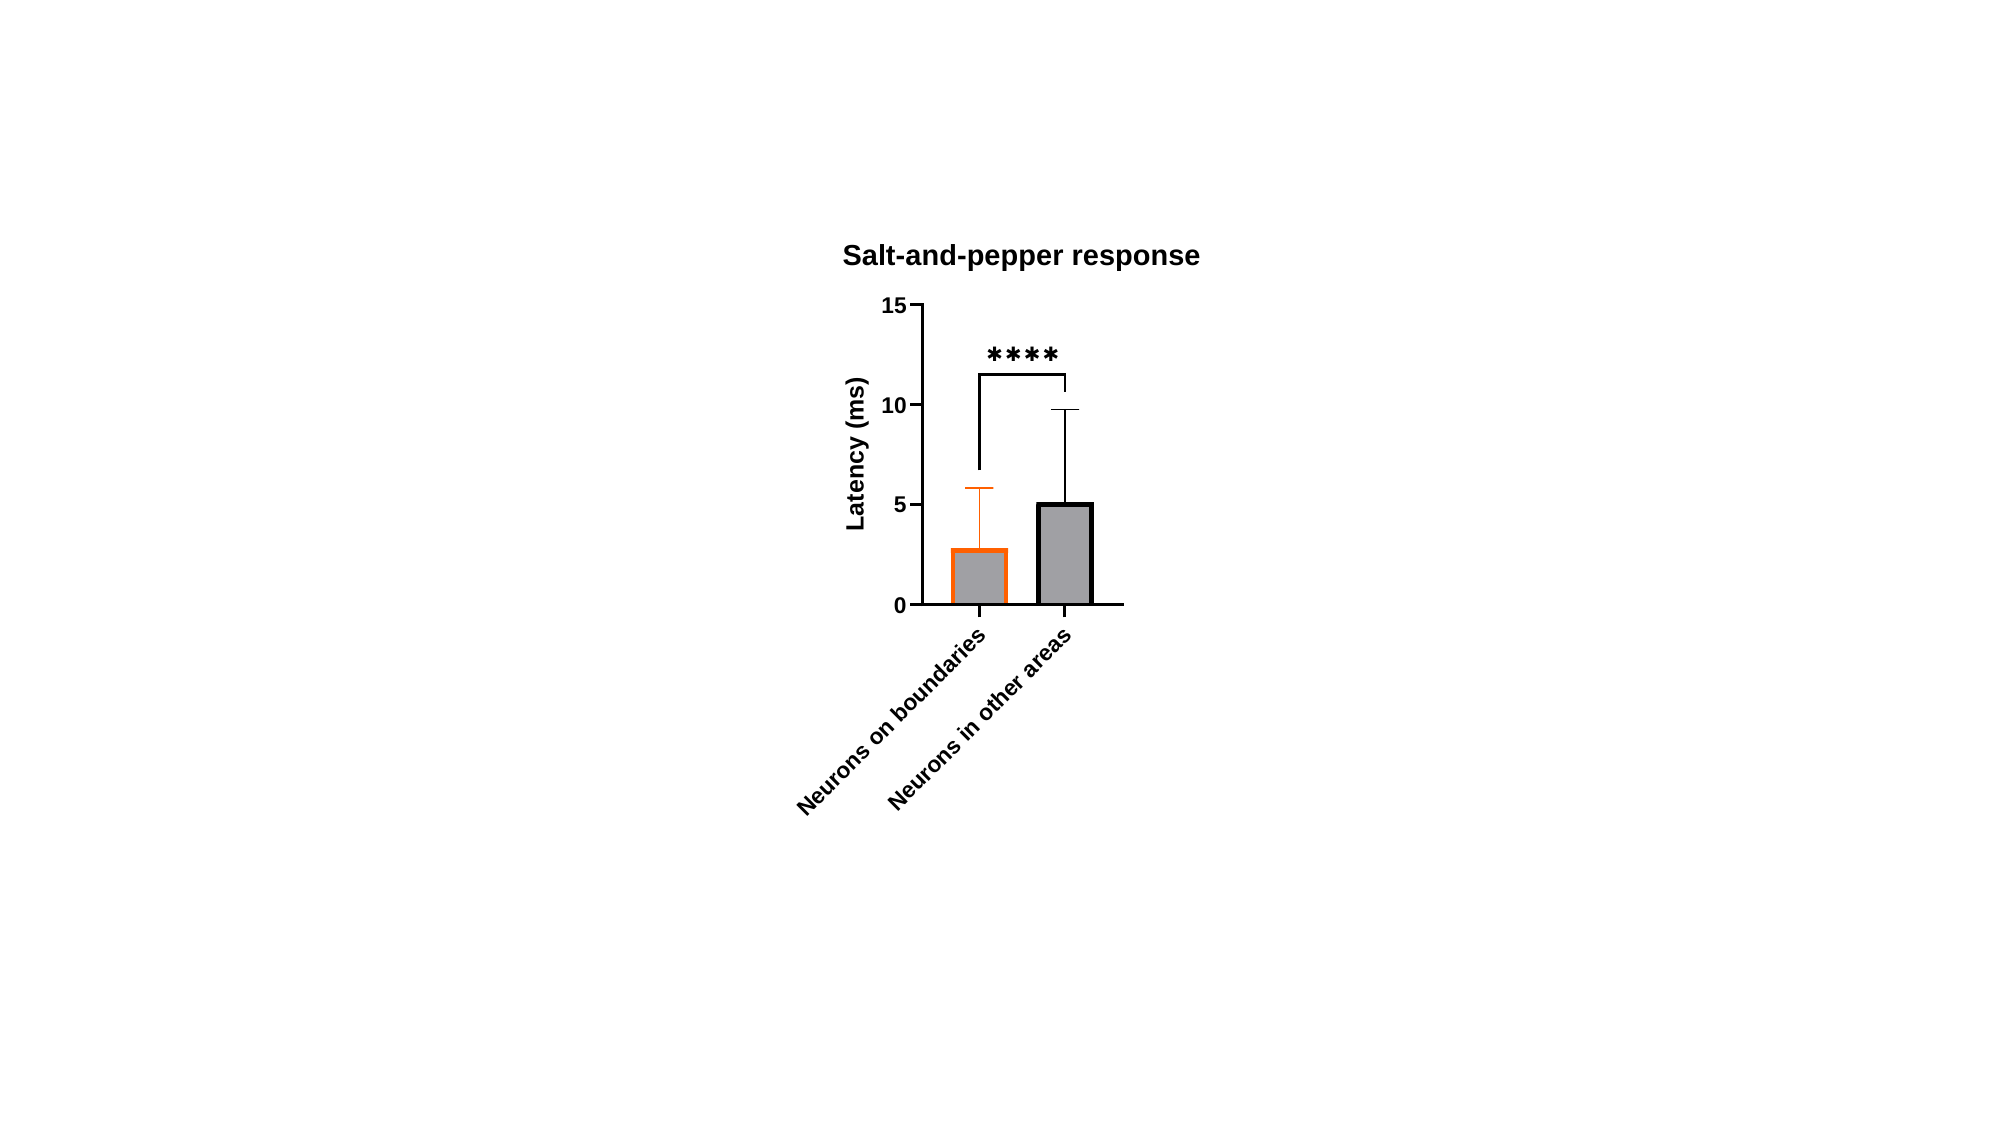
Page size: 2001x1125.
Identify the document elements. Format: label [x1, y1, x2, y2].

text_box [776, 217, 1223, 908]
